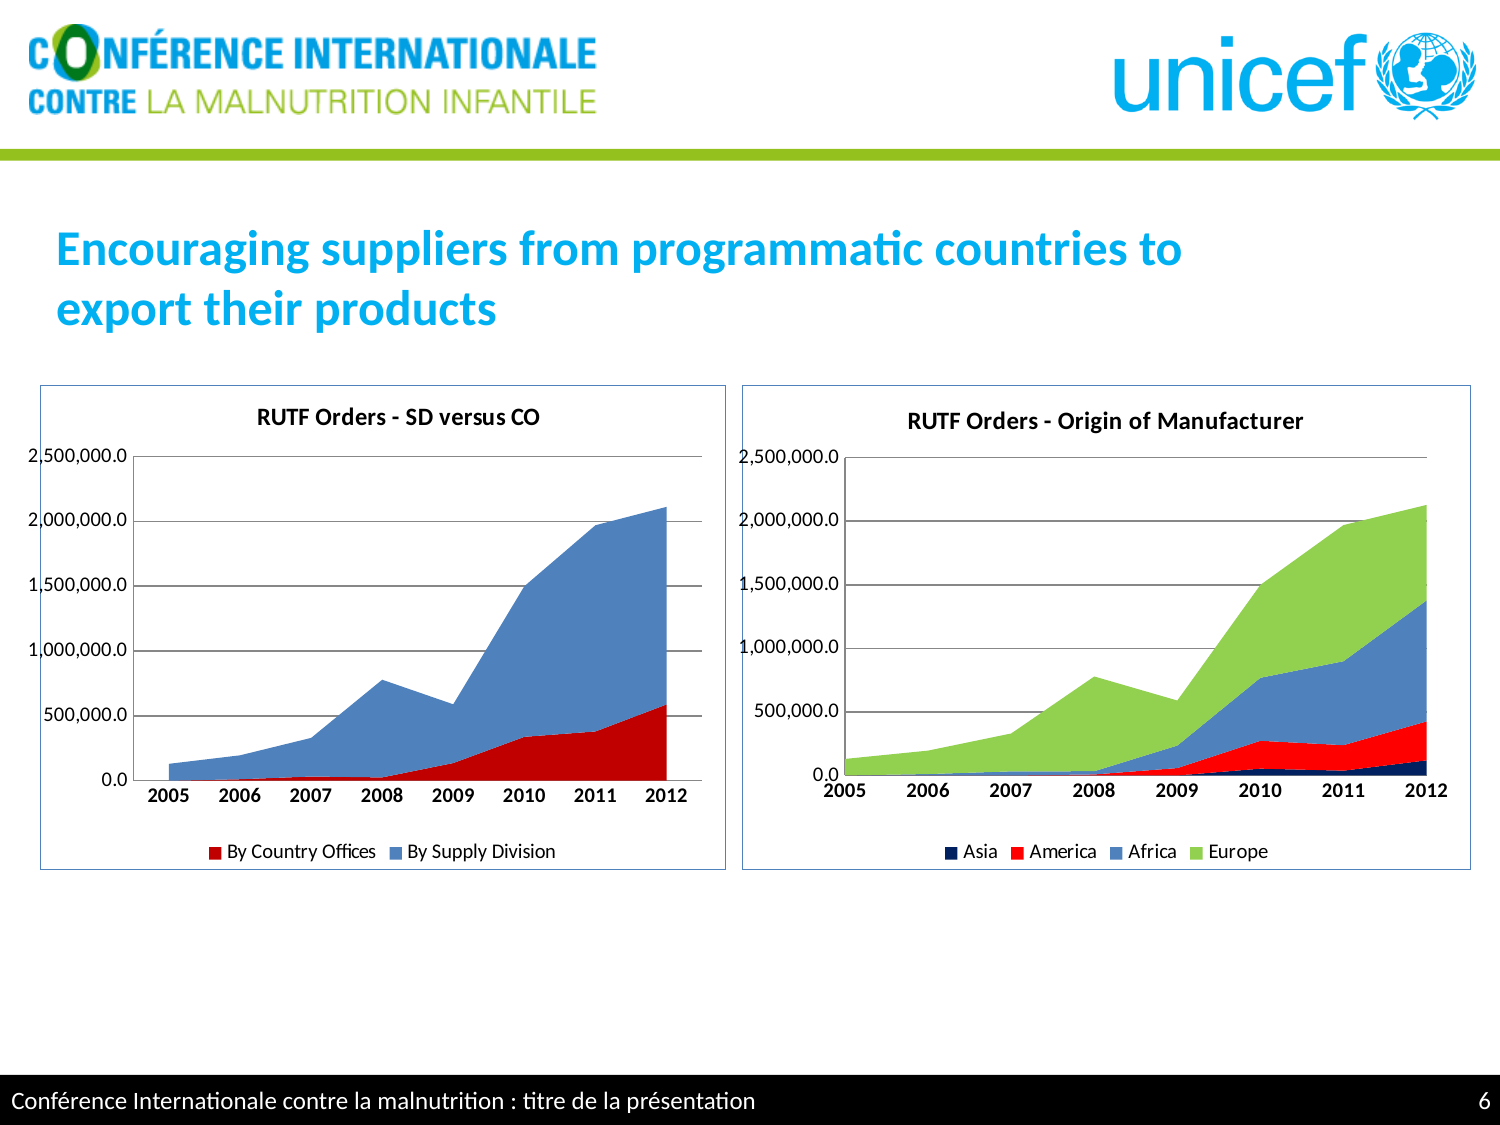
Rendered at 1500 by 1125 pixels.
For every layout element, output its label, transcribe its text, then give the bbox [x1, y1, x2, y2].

slide_number 6 [1156, 1069, 1500, 1125]
footer Conférence Internationale contre la malnutrition : titre de la présentation [0, 1069, 775, 1125]
picture [29, 24, 597, 115]
text_box [0, 147, 1500, 163]
chart [737, 385, 1471, 870]
text_box [775, 1073, 1156, 1125]
text_box Encouraging suppliers from programmatic countries to export their products [41, 208, 1282, 403]
chart [27, 385, 726, 870]
picture [1104, 17, 1483, 130]
